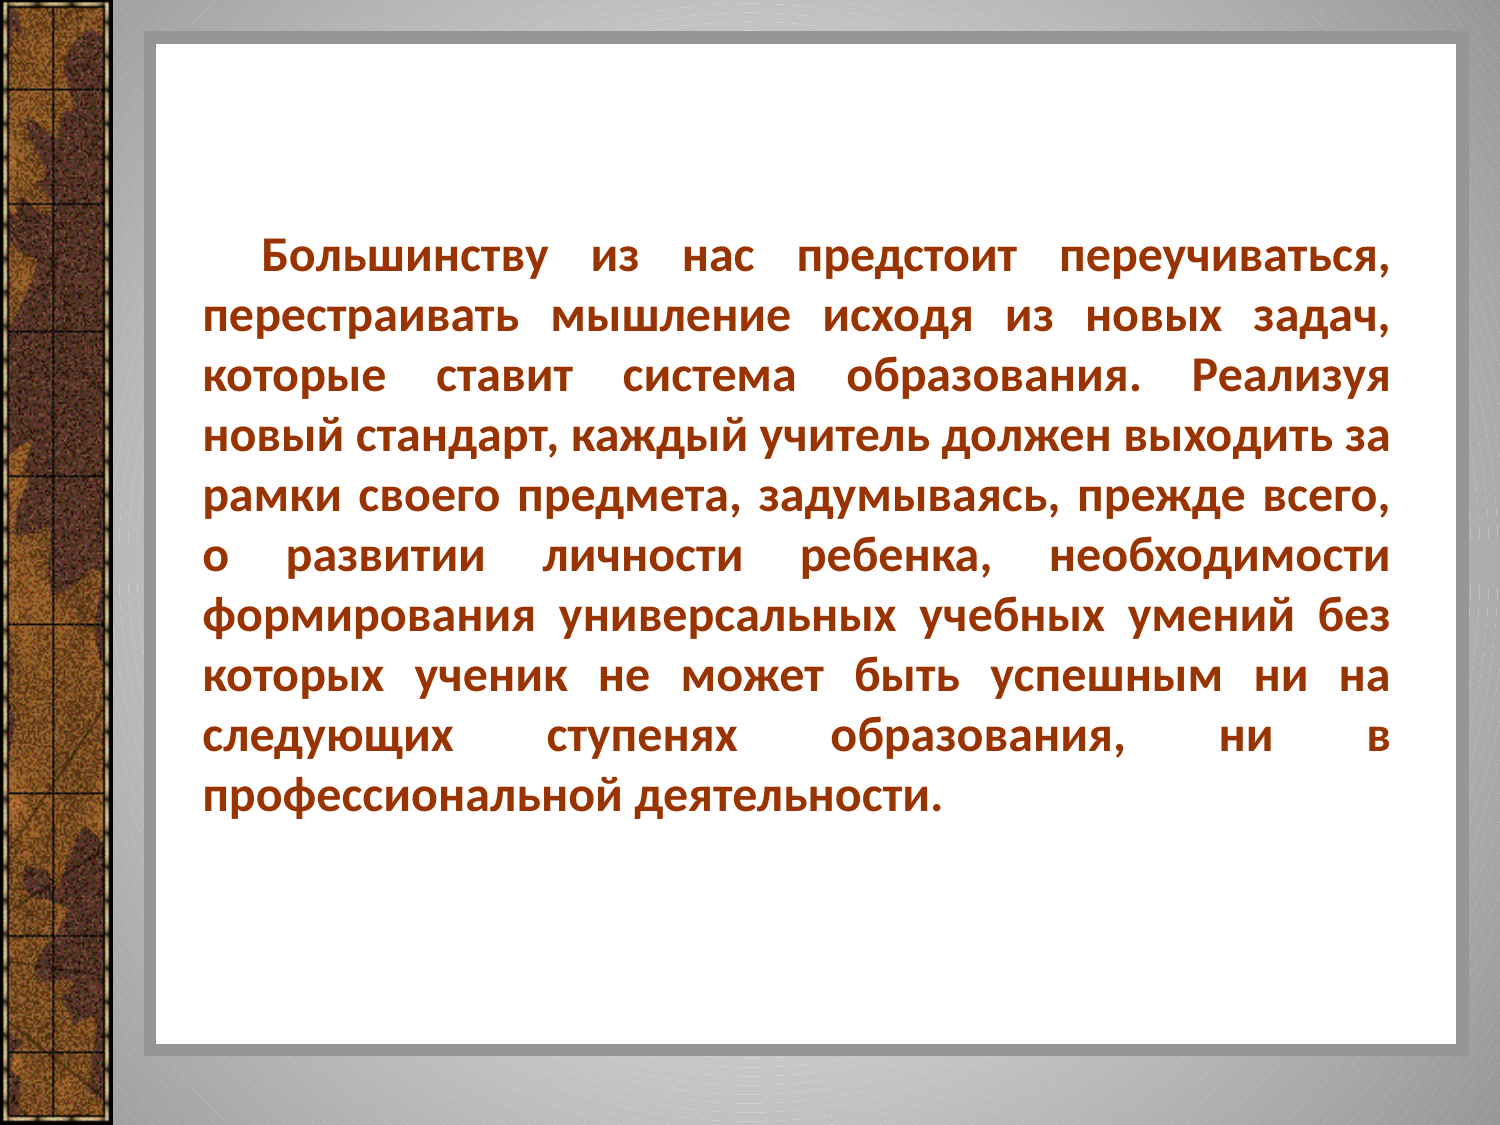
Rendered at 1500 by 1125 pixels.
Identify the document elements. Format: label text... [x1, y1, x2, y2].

picture [0, 0, 113, 1125]
text_box Большинству из нас предстоит переучиваться, перестраивать мышление исходя из новых задач, которые ставит система образования. Реализуя новый стандарт, каждый учитель должен выходить за рамки своего предмета, задумываясь, прежде всего, о развитии личности ребенка, необходимости формирования универсальных учебных умений без которых ученик не может быть успешным ни на следующих ступенях образования, ни в профессиональной деятельности. [187, 214, 1407, 829]
